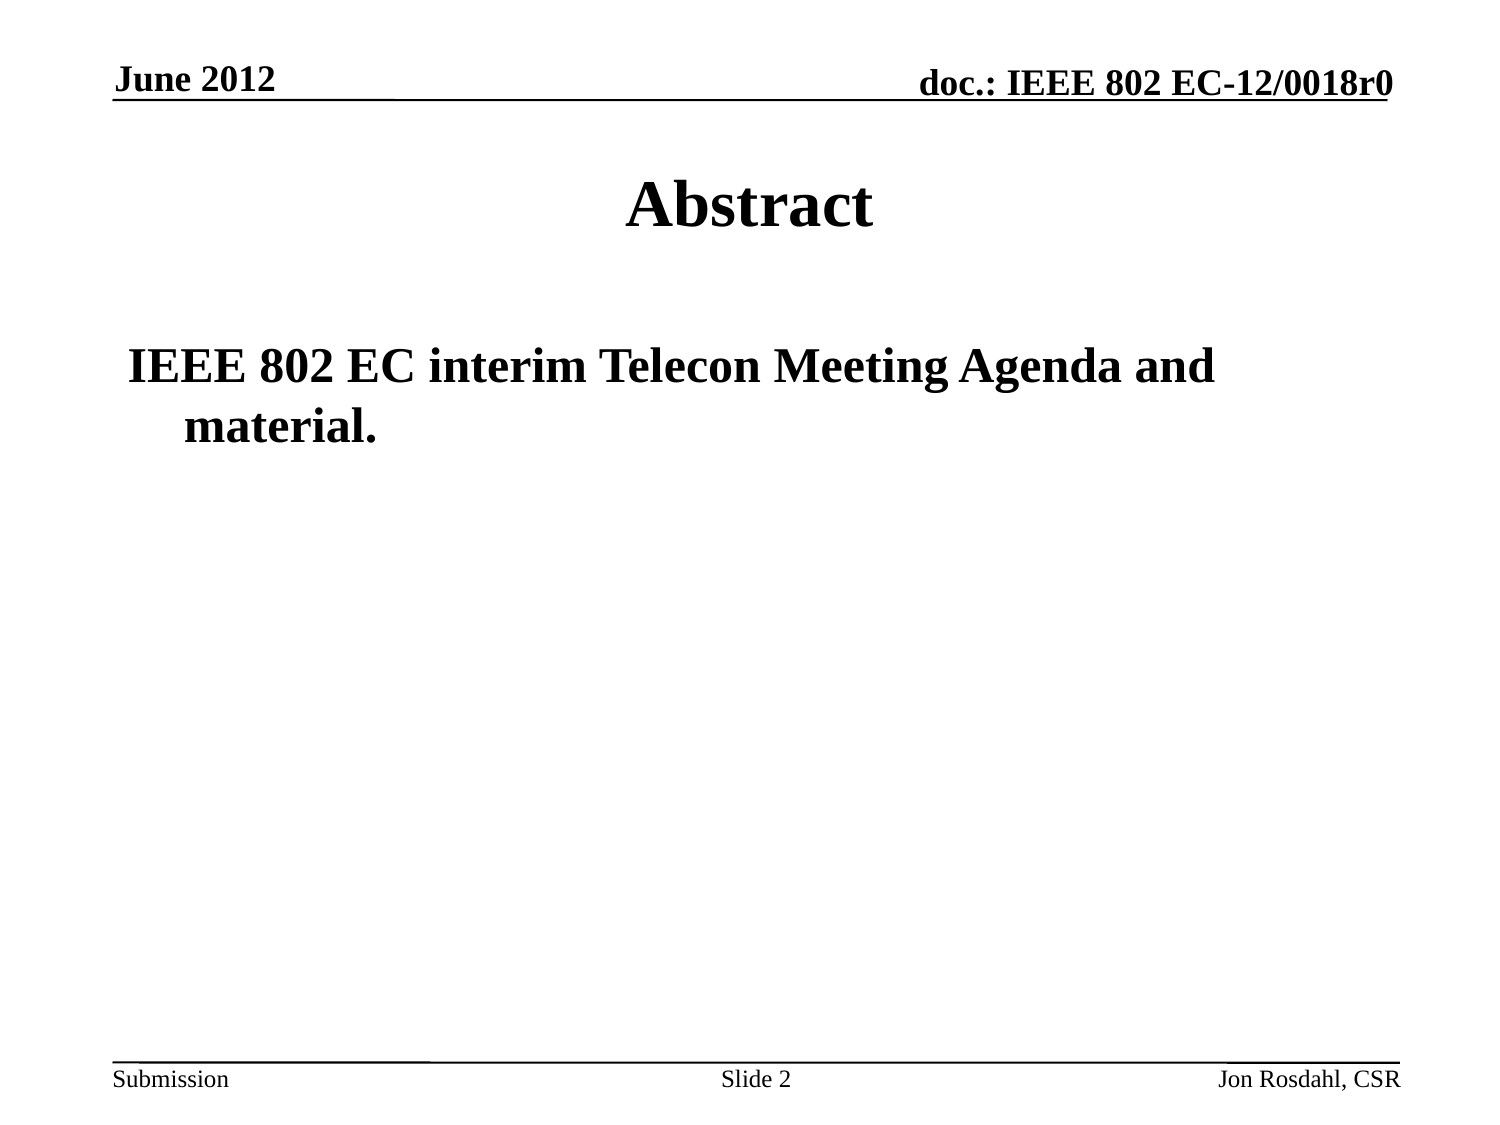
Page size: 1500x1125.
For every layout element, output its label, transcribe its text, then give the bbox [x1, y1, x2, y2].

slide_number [114, 54, 540, 100]
slide_number Slide 2 [712, 1061, 800, 1123]
footer Jon Rosdahl, CSR [902, 1061, 1402, 1093]
list IEEE 802 EC interim Telecon Meeting Agenda and material. [112, 324, 1388, 1001]
title Abstract [112, 112, 1388, 288]
